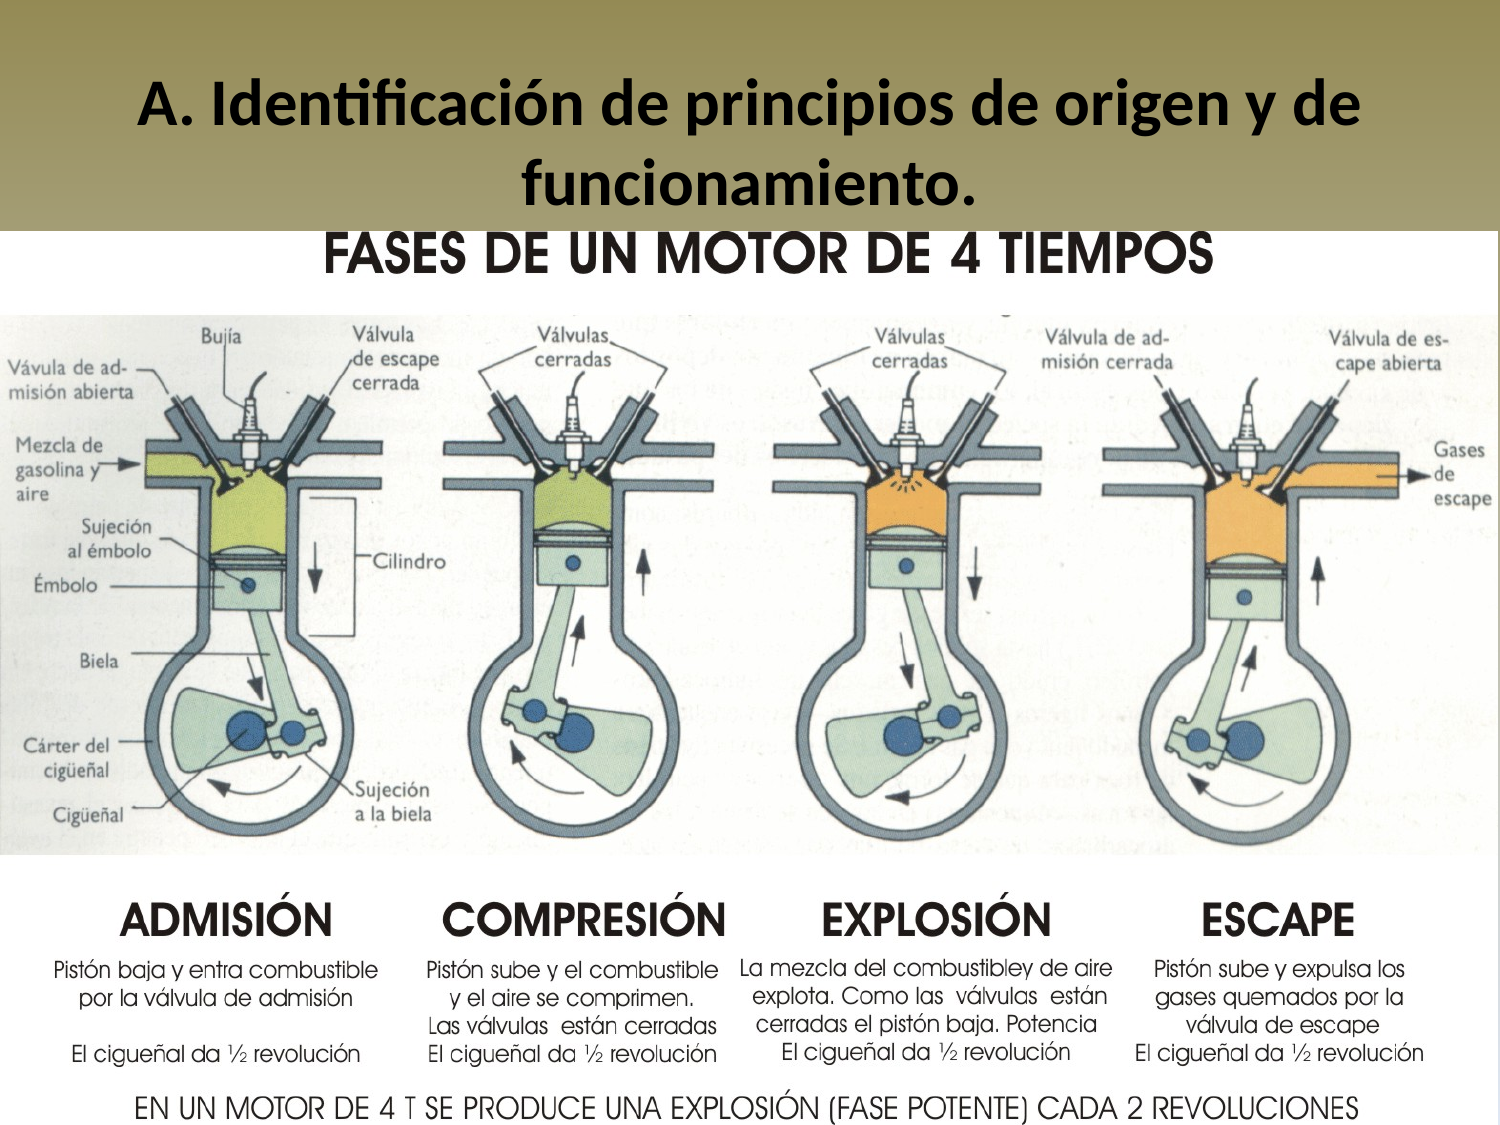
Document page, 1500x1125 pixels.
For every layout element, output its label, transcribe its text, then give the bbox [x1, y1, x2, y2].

title A. Identificación de principios de origen y de funcionamiento. [75, 45, 1425, 230]
picture [0, 231, 1499, 1125]
